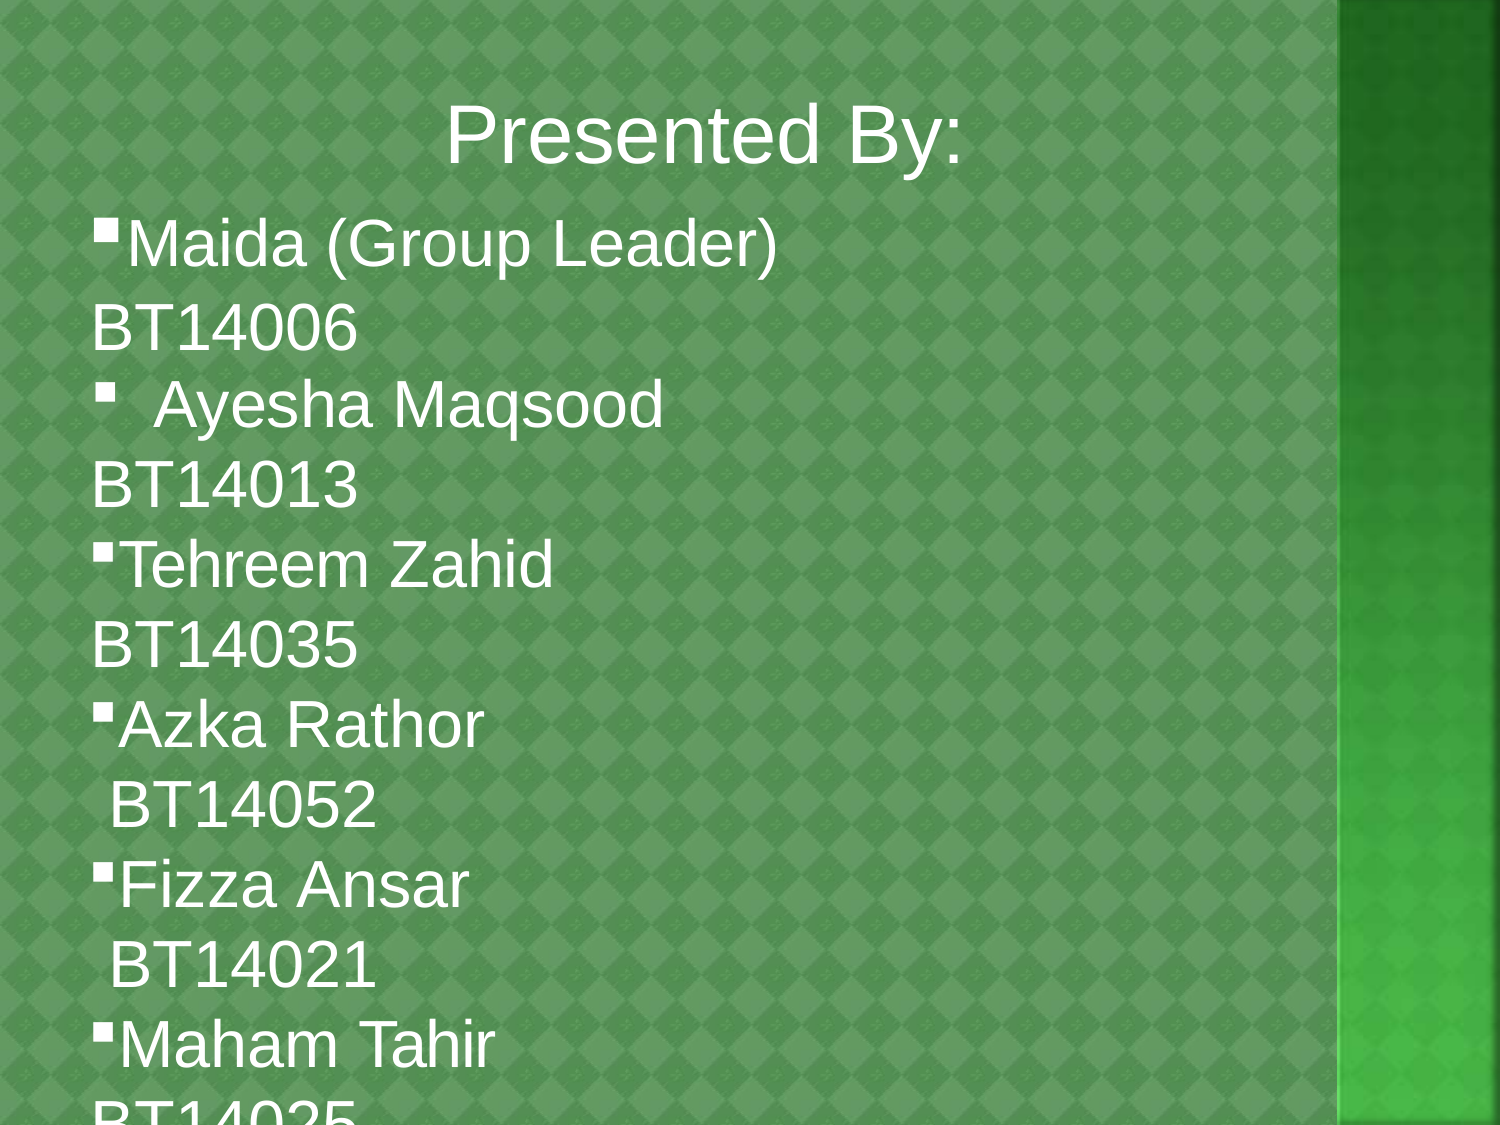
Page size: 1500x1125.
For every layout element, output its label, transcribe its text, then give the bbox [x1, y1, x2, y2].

picture [0, 0, 1500, 1125]
text_box Maida (Group Leader) BT14006 Ayesha Maqsood BT14013 Tehreem Zahid BT14035 Azka Rathor BT14052 Fizza Ansar BT14021 Maham Tahir BT14025 [87, 194, 809, 1125]
title Presented By: [442, 78, 970, 269]
